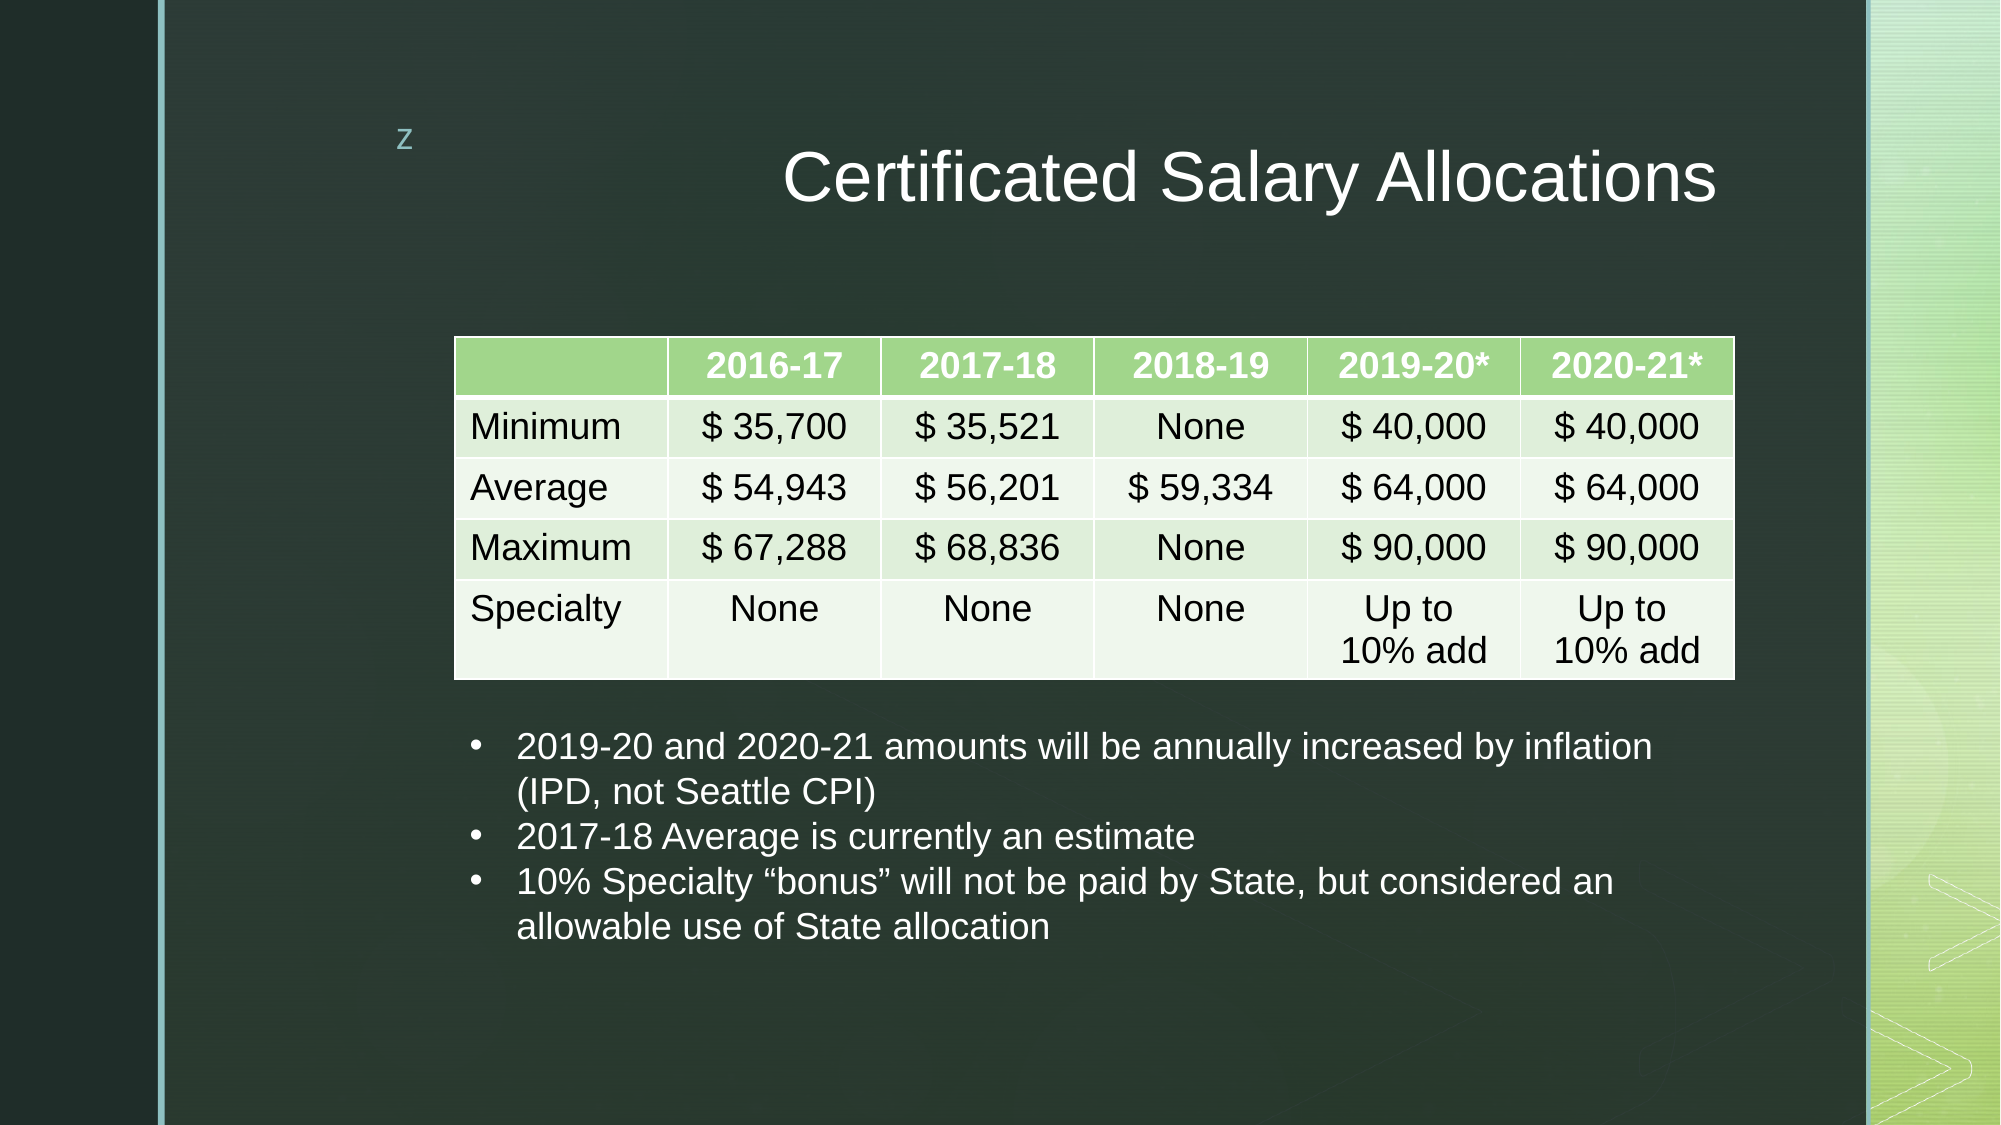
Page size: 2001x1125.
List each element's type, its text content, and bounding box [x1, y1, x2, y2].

table_cell Up to 10% add [1521, 581, 1733, 678]
table_cell $ 40,000 [1308, 400, 1520, 457]
table_cell None [1095, 400, 1307, 457]
table_cell $ 67,288 [669, 520, 880, 579]
table_cell None [669, 581, 880, 678]
table_cell $ 40,000 [1521, 400, 1733, 457]
table_cell $ 59,334 [1095, 459, 1307, 518]
table_cell $ 35,700 [669, 400, 880, 457]
table_header 2016-17 [669, 338, 880, 395]
table_cell None [1095, 520, 1307, 579]
table_cell $ 90,000 [1521, 520, 1733, 579]
table_cell $ 54,943 [669, 459, 880, 518]
picture [1871, 0, 2001, 1125]
table_header [456, 338, 667, 395]
table_cell $ 35,521 [882, 400, 1093, 457]
table_header 2019-20* [1308, 338, 1520, 395]
table_header 2020-21* [1521, 338, 1733, 395]
table_cell Minimum [456, 400, 667, 457]
text_box 2019-20 and 2020-21 amounts will be annually increased by inflation (IPD, not Seattle CPI) 2017-18 Average is currently an estimate 10% Specialty “bonus” will not be paid by State, but considered an allowable use of State allocation [454, 714, 1734, 955]
title Certificated Salary Allocations [428, 132, 1734, 310]
table_cell $ 64,000 [1308, 459, 1520, 518]
table_cell Maximum [456, 520, 667, 579]
table_cell $ 56,201 [882, 459, 1093, 518]
table_header 2018-19 [1095, 338, 1307, 395]
table_cell Average [456, 459, 667, 518]
table_cell $ 68,836 [882, 520, 1093, 579]
table_header 2017-18 [882, 338, 1093, 395]
table_cell None [882, 581, 1093, 678]
table_cell Up to 10% add [1308, 581, 1520, 678]
table_cell None [1095, 581, 1307, 678]
table_cell $ 90,000 [1308, 520, 1520, 579]
table_cell $ 64,000 [1521, 459, 1733, 518]
table_cell Specialty [456, 581, 667, 678]
